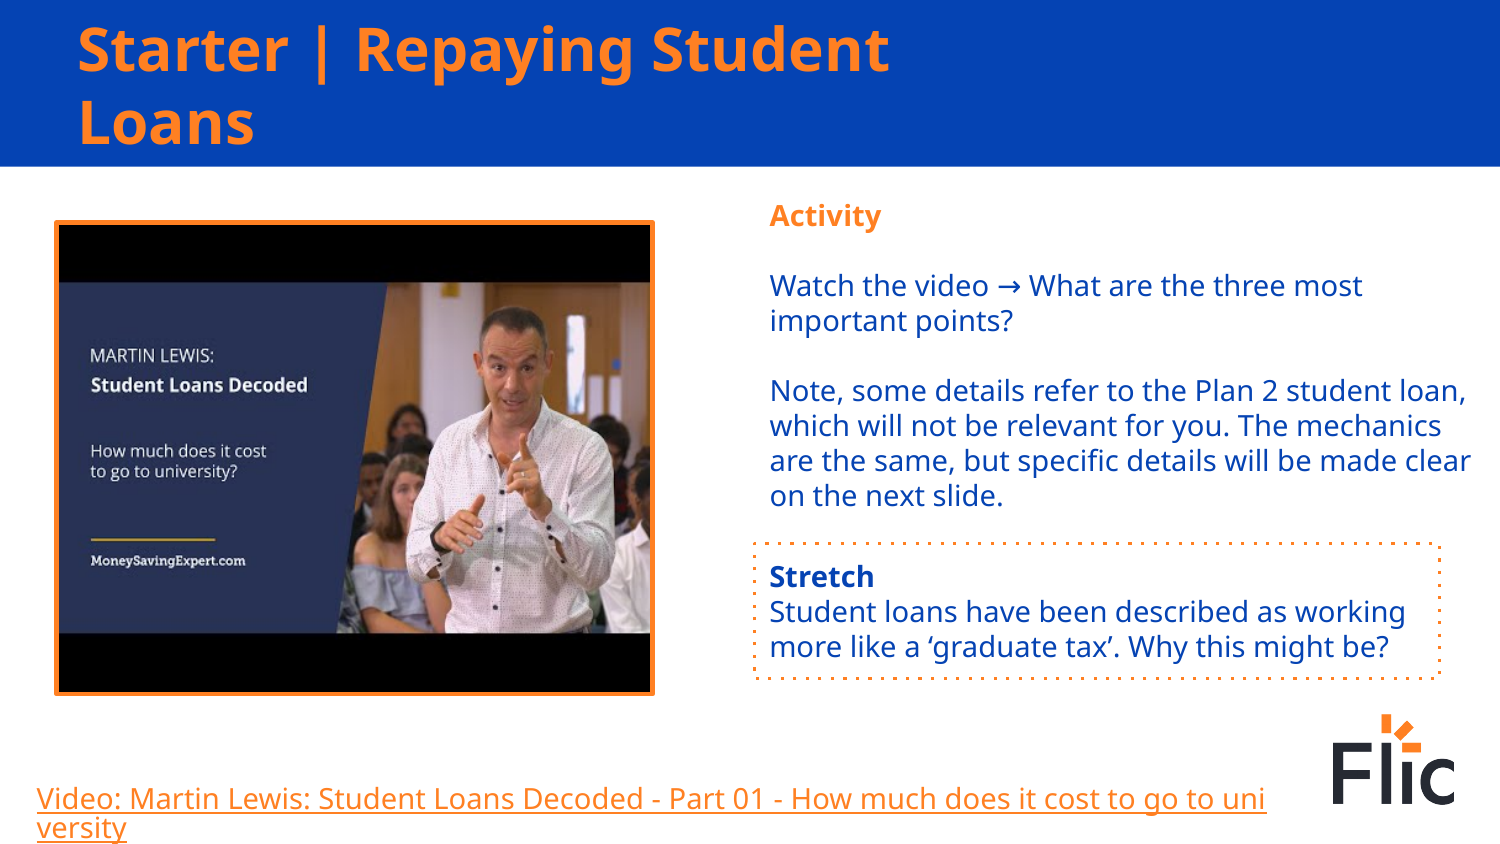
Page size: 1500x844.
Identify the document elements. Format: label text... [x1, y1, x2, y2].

picture [1333, 714, 1454, 805]
text_box Starter | Repaying Student Loans [62, 41, 998, 127]
picture [58, 224, 651, 692]
text_box Stretch Student loans have been described as working more like a ‘graduate tax’. Why this might be? [754, 543, 1440, 679]
text_box Activity Watch the video → What are the three most important points? Note, some details refer to the Plan 2 student loan, which will not be relevant for you. The mechanics are the same, but specific details will be made clear on the next slide. [754, 182, 1488, 527]
text_box Video: Martin Lewis: Student Loans Decoded - Part 01 - How much does it cost to go to university [21, 765, 1289, 836]
